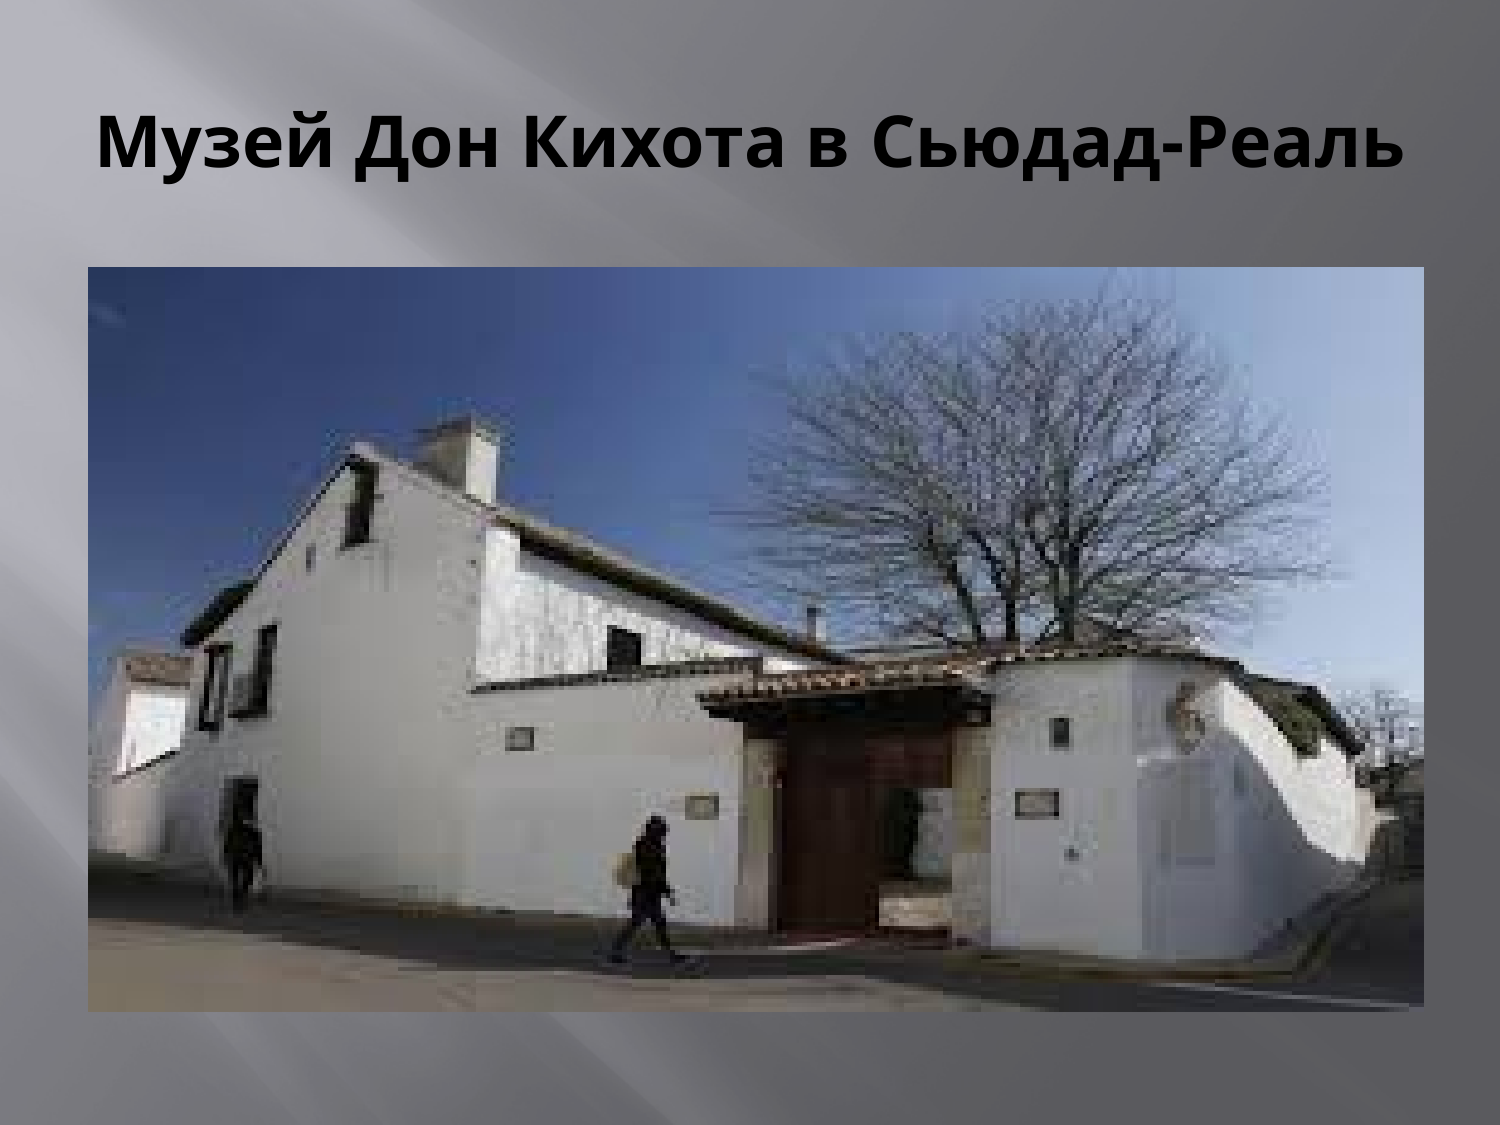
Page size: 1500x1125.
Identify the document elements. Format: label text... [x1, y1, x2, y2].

title Музей Дон Кихота в Сьюдад-Реаль [75, 45, 1425, 233]
picture [88, 266, 1424, 1012]
